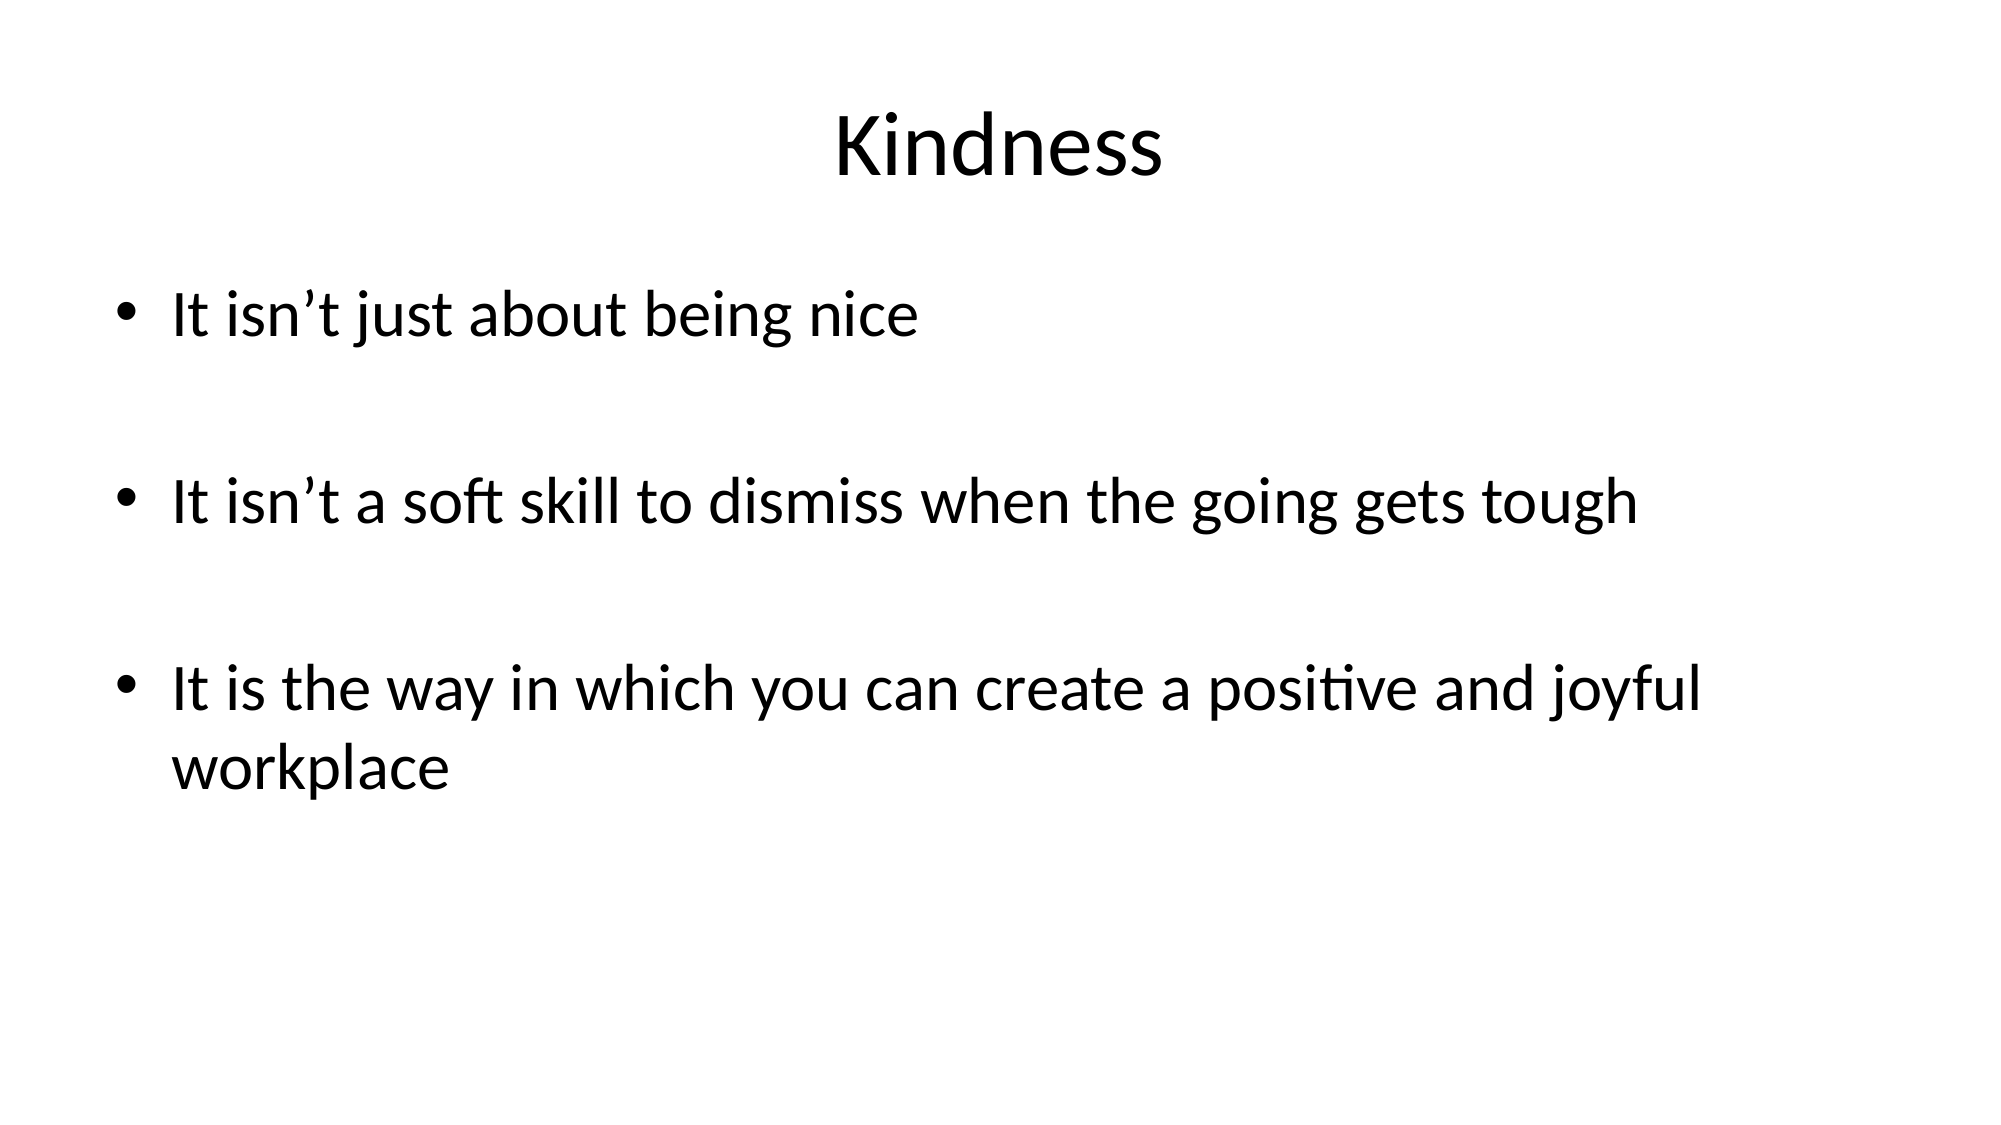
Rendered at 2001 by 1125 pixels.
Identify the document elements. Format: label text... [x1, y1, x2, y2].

title Kindness [99, 45, 1900, 233]
list It isn’t just about being nice It isn’t a soft skill to dismiss when the going gets tough It is the way in which you can create a positive and joyful workplace [99, 262, 1900, 1005]
